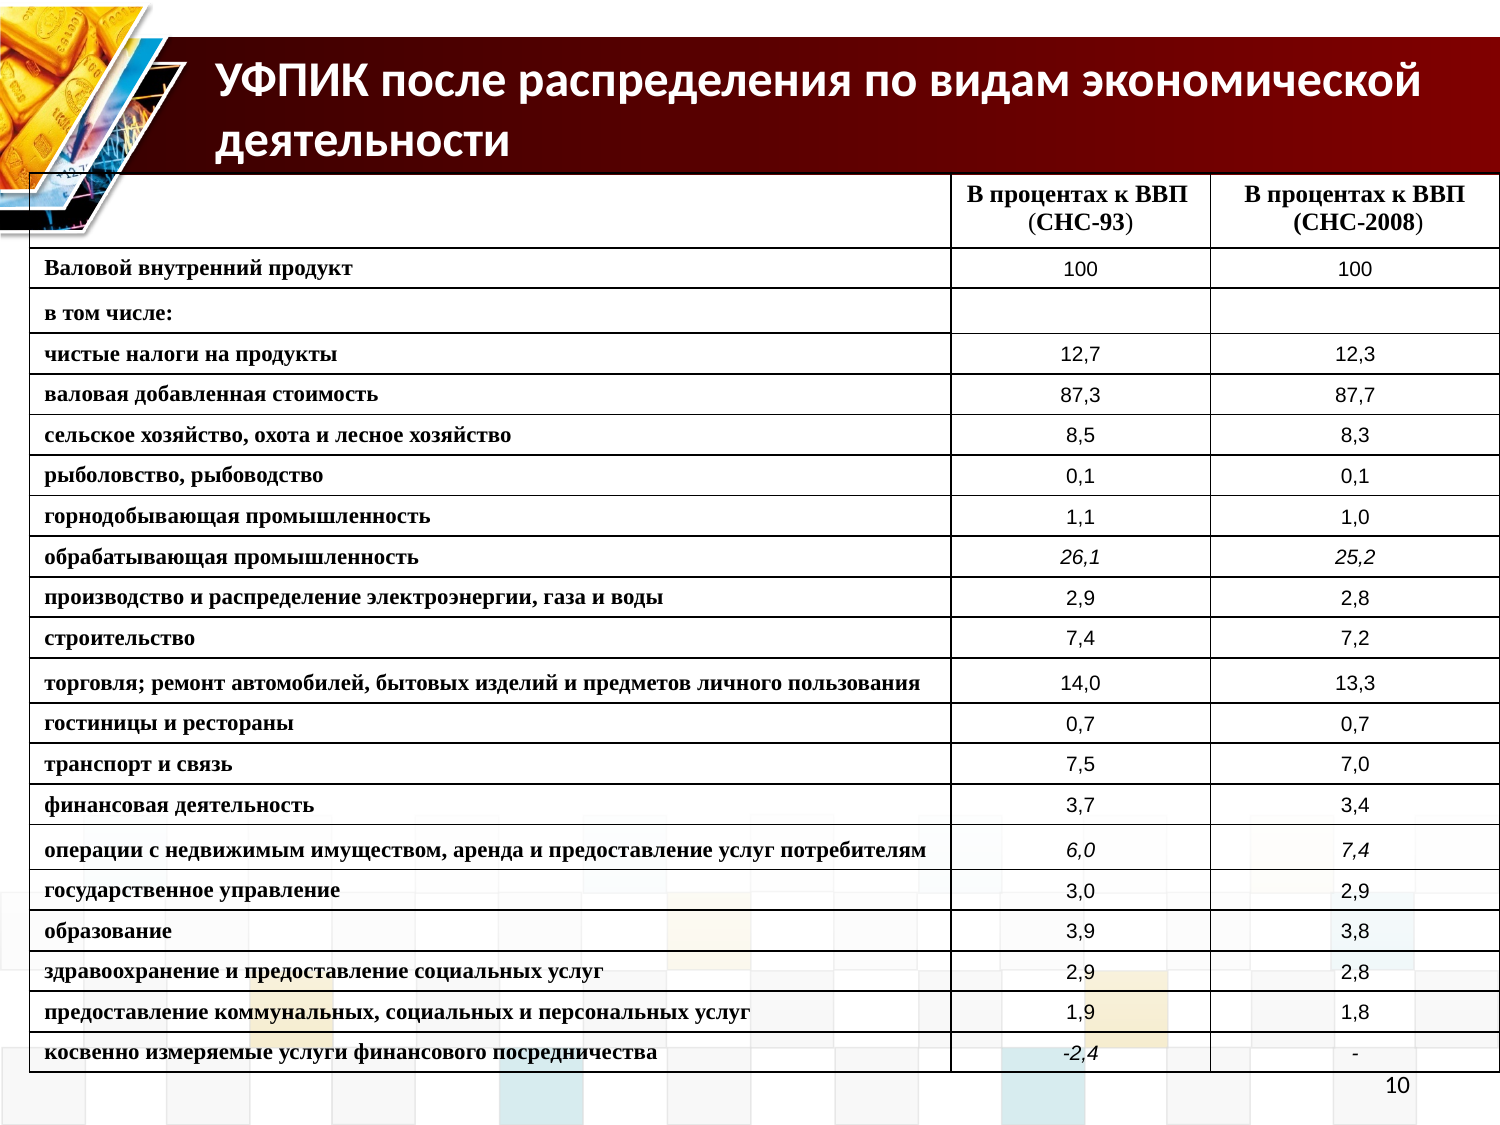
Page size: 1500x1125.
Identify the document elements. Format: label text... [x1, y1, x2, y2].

table_cell 7,5 [952, 744, 1210, 783]
table_cell 2,9 [1211, 870, 1499, 909]
title УФПИК после распределения по видам экономической деятельности [200, 37, 1500, 172]
table_cell операции с недвижимым имуществом, аренда и предоставление услуг потребителям [30, 825, 950, 869]
table_cell 12,3 [1211, 334, 1499, 373]
table_cell транспорт и связь [30, 744, 950, 783]
table_cell 1,0 [1211, 496, 1499, 535]
table_cell рыболовство, рыбоводство [30, 456, 950, 495]
table_cell 3,9 [952, 911, 1210, 950]
table_cell 3,0 [952, 870, 1210, 909]
table_cell образование [30, 911, 950, 950]
table_cell 25,2 [1211, 537, 1499, 576]
table_cell гостиницы и рестораны [30, 704, 950, 742]
table_cell косвенно измеряемые услуги финансового посредничества [30, 1033, 950, 1071]
table_cell 7,2 [1211, 618, 1499, 657]
table_cell 1,1 [952, 496, 1210, 535]
table_cell 7,0 [1211, 744, 1499, 783]
table_cell 100 [1211, 249, 1499, 287]
table_cell [952, 289, 1210, 333]
table_cell горнодобывающая промышленность [30, 496, 950, 535]
table_cell 8,5 [952, 415, 1210, 454]
table_cell 3,4 [1211, 785, 1499, 824]
picture [0, 0, 190, 243]
table_cell предоставление коммунальных, социальных и персональных услуг [30, 992, 950, 1031]
table_cell 100 [952, 249, 1210, 287]
table_cell торговля; ремонт автомобилей, бытовых изделий и предметов личного пользования [30, 659, 950, 702]
table_cell чистые налоги на продукты [30, 334, 950, 373]
table_cell 3,7 [952, 785, 1210, 824]
table_cell 6,0 [952, 825, 1210, 869]
table_cell 7,4 [952, 618, 1210, 657]
table_header В процентах к ВВП (СНС-2008) [1211, 174, 1499, 247]
table_cell - [1211, 1033, 1499, 1071]
table_cell 2,8 [1211, 952, 1499, 990]
table_cell 2,9 [952, 952, 1210, 990]
table_cell 87,3 [952, 375, 1210, 414]
table_cell производство и распределение электроэнергии, газа и воды [30, 578, 950, 616]
table_cell 87,7 [1211, 375, 1499, 414]
table_cell валовая добавленная стоимость [30, 375, 950, 414]
table_cell здравоохранение и предоставление социальных услуг [30, 952, 950, 990]
table_cell 26,1 [952, 537, 1210, 576]
table_cell 0,7 [1211, 704, 1499, 742]
table_cell 2,8 [1211, 578, 1499, 616]
table_cell [1211, 289, 1499, 333]
table_cell 0,1 [1211, 456, 1499, 495]
table_cell государственное управление [30, 870, 950, 909]
table_cell строительство [30, 618, 950, 657]
table_cell 14,0 [952, 659, 1210, 702]
table_cell 0,1 [952, 456, 1210, 495]
table_cell 3,8 [1211, 911, 1499, 950]
table_cell 8,3 [1211, 415, 1499, 454]
table_header В процентах к ВВП (СНС-93) [952, 174, 1210, 247]
table_cell 1,9 [952, 992, 1210, 1031]
table_cell 13,3 [1211, 659, 1499, 702]
table_cell Валовой внутренний продукт [30, 249, 950, 287]
table_cell 2,9 [952, 578, 1210, 616]
table_cell обрабатывающая промышленность [30, 537, 950, 576]
slide_number 10 [1074, 1073, 1425, 1111]
table_cell финансовая деятельность [30, 785, 950, 824]
table_header [30, 174, 950, 247]
table_cell 7,4 [1211, 825, 1499, 869]
table_cell сельское хозяйство, охота и лесное хозяйство [30, 415, 950, 454]
table_cell 0,7 [952, 704, 1210, 742]
table_cell 12,7 [952, 334, 1210, 373]
table_cell в том числе: [30, 289, 950, 332]
table_cell -2,4 [952, 1033, 1210, 1071]
table_cell 1,8 [1211, 992, 1499, 1031]
